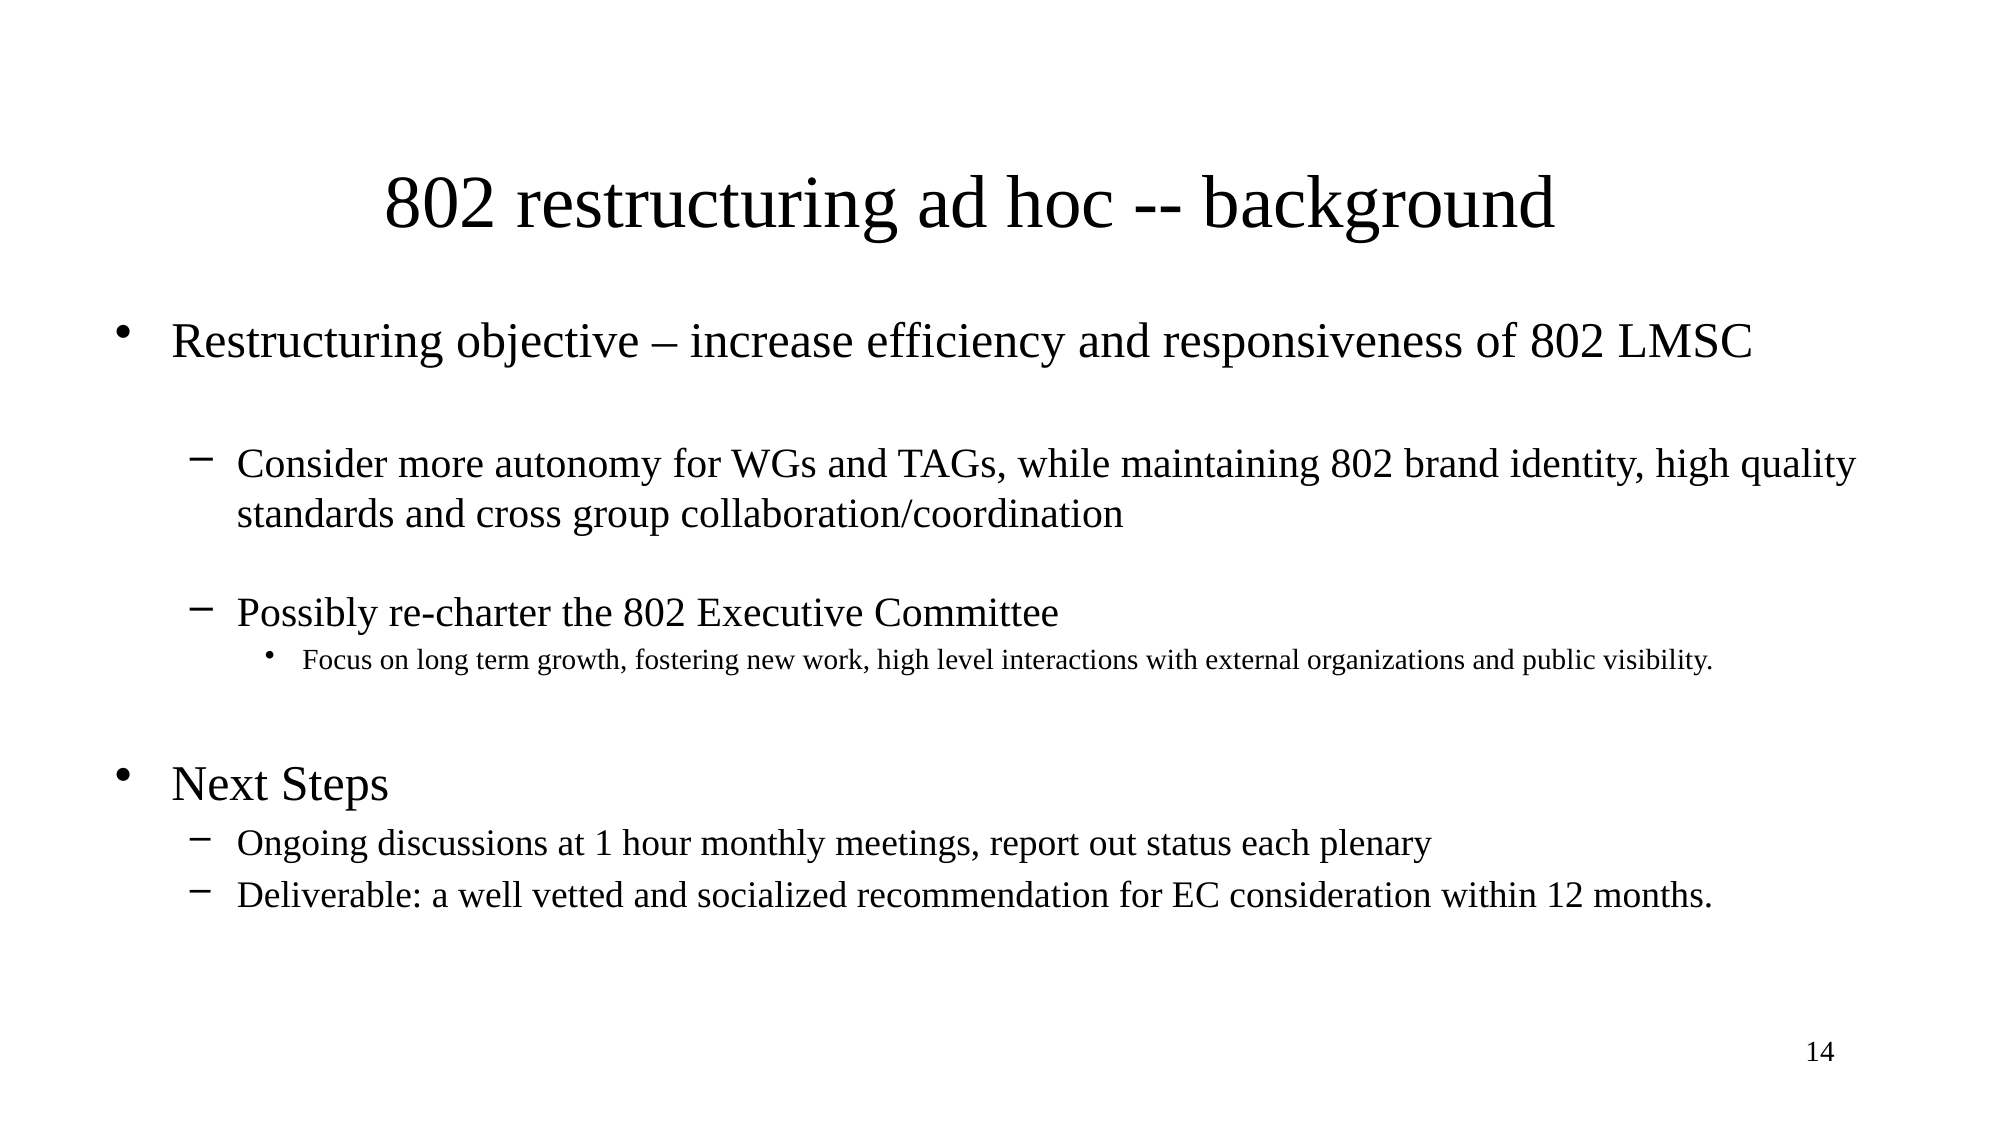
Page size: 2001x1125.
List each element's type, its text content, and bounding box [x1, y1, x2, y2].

slide_number 14 [1433, 1024, 1851, 1101]
title 802 restructuring ad hoc -- background [62, 99, 1901, 288]
list Restructuring objective – increase efficiency and responsiveness of 802 LMSC Consider more autonomy for WGs and TAGs, while maintaining 802 brand identity, high quality standards and cross group collaboration/coordination Possibly re-charter the 802 Executive Committee Focus on long term growth, fostering new work, high level interactions with external organizations and public visibility. Next Steps Ongoing discussions at 1 hour monthly meetings, report out status each plenary Deliverable: a well vetted and socialized recommendation for EC consideration within 12 months. [99, 299, 1888, 1063]
